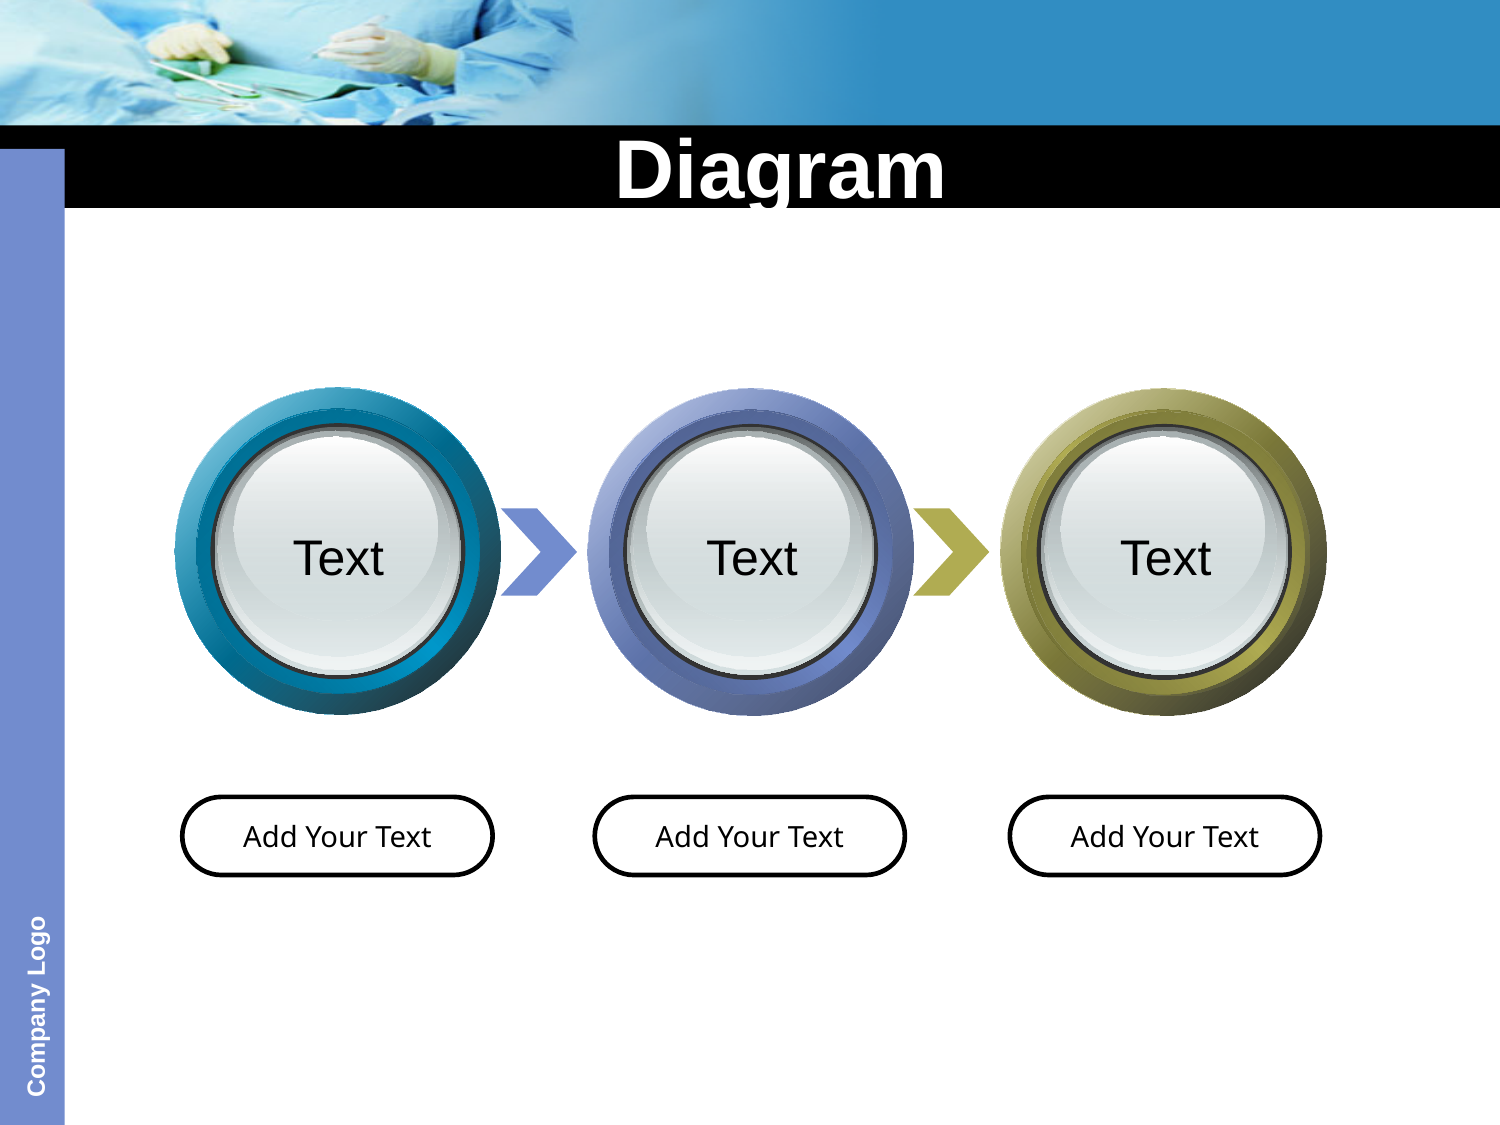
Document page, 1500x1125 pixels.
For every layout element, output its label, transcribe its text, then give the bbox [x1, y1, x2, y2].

title Diagram [62, 124, 1500, 206]
picture [0, 0, 1500, 125]
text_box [174, 387, 1327, 876]
